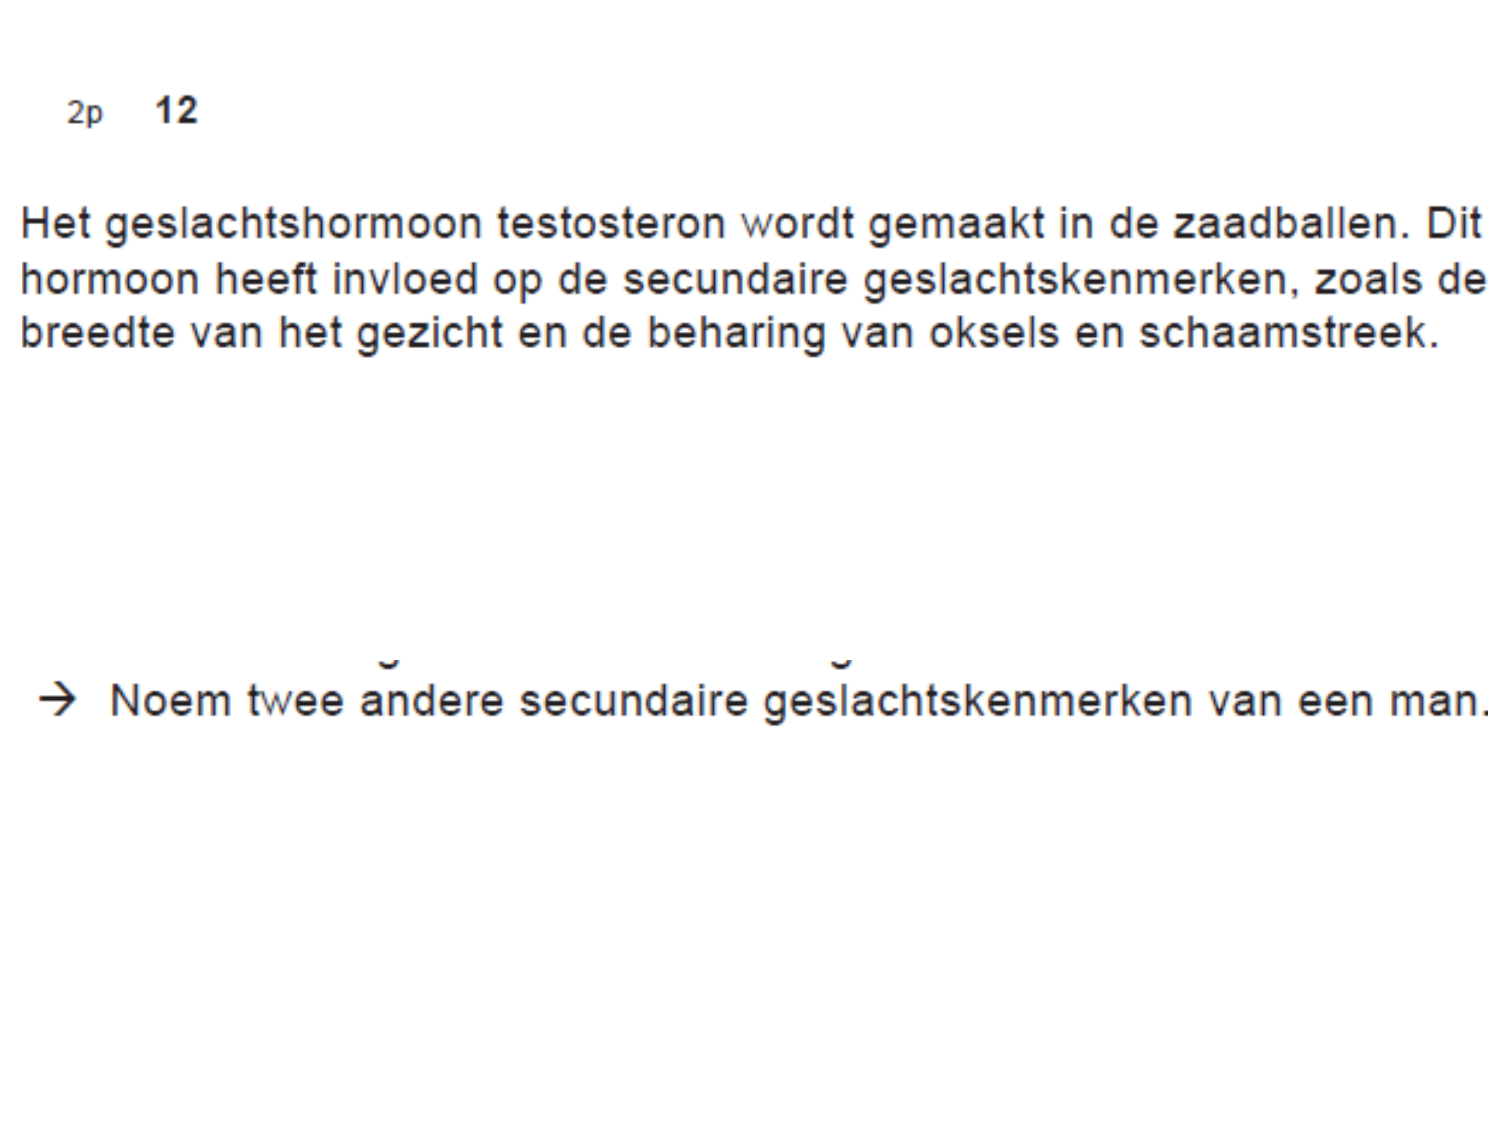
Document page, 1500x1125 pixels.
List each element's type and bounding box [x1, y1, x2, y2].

picture [22, 178, 1500, 365]
picture [27, 659, 1488, 759]
picture [44, 66, 218, 150]
